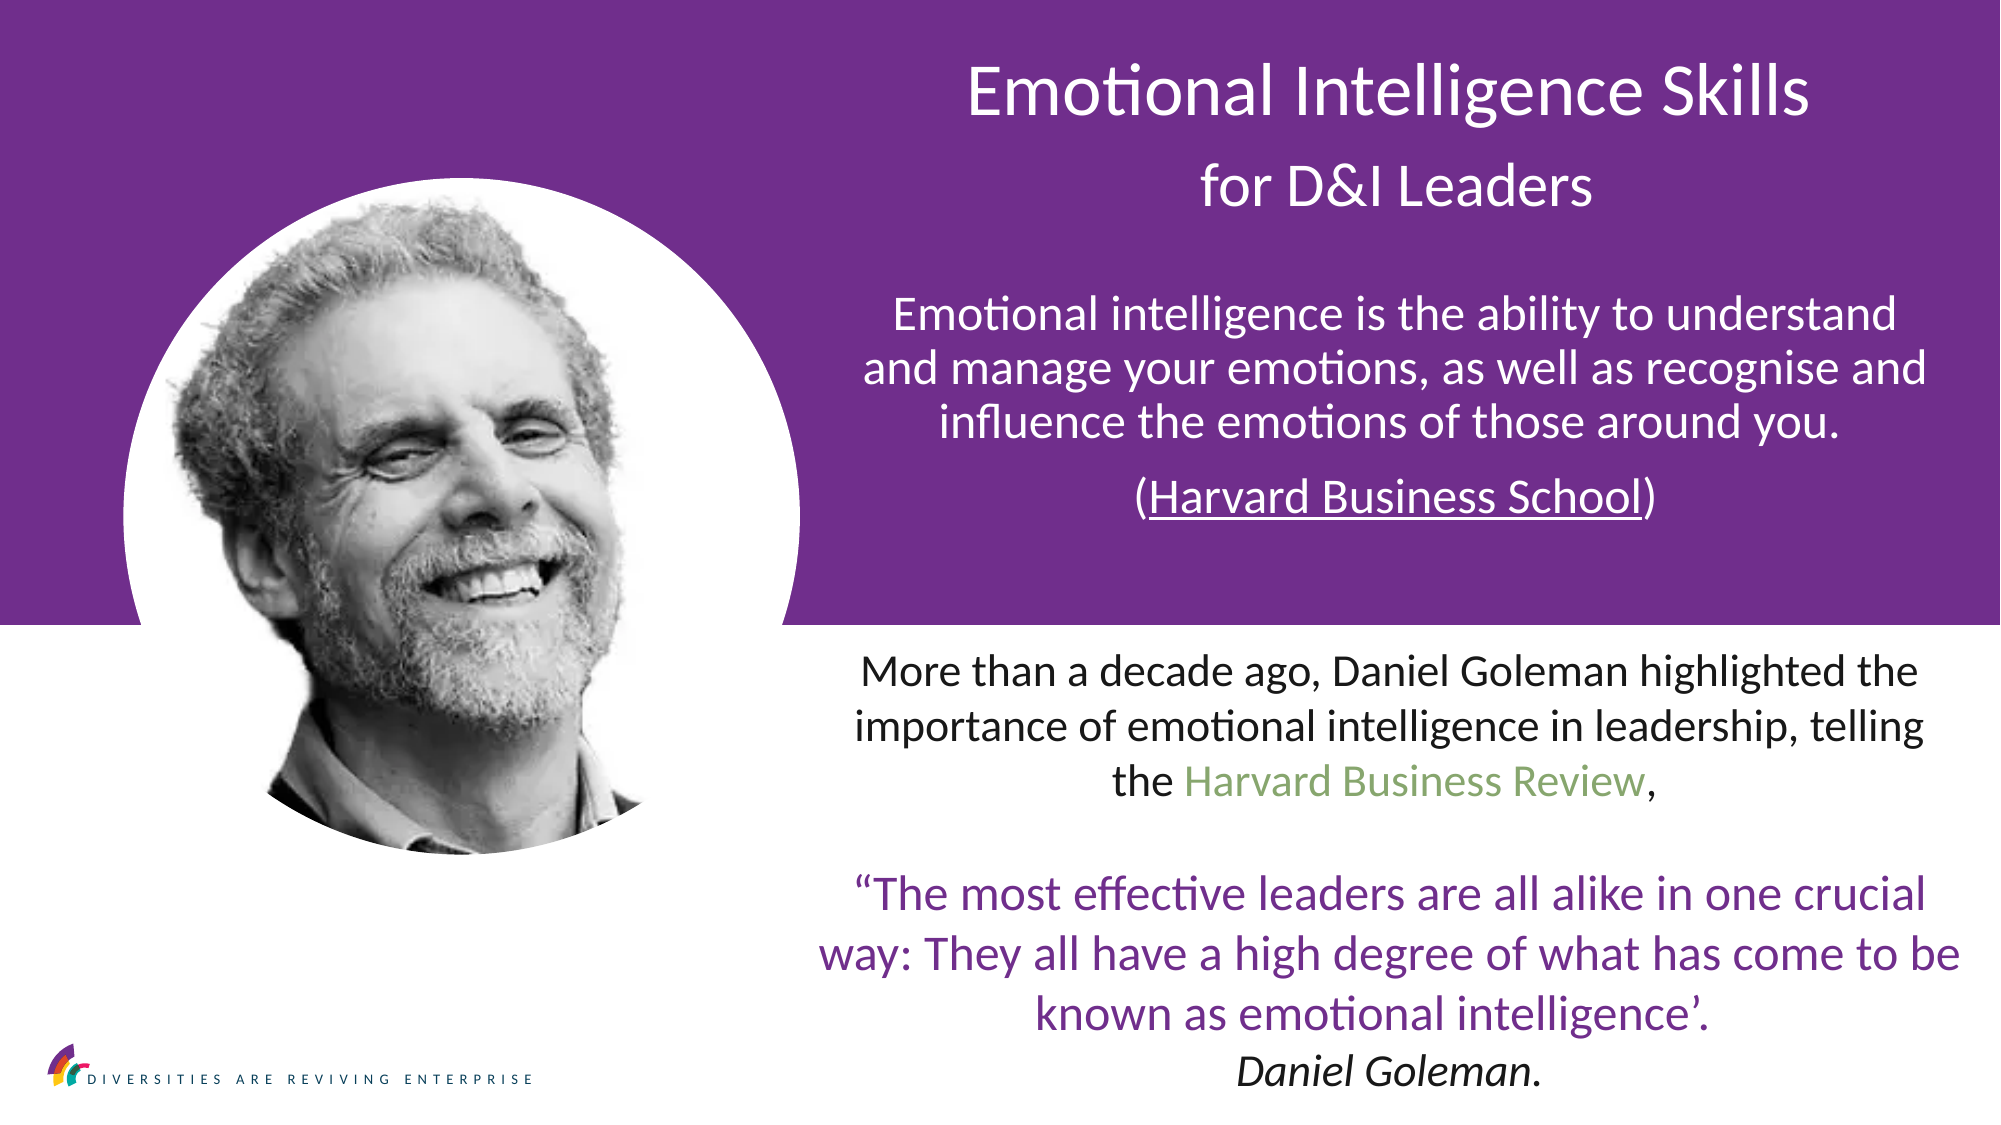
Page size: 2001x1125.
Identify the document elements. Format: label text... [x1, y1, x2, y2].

text_box More than a decade ago, Daniel Goleman highlighted the importance of emotional intelligence in leadership, telling the Harvard Business Review, “The most effective leaders are all alike in one crucial way: They all have a high degree of what has come to be known as emotional intelligence’. Daniel Goleman. [799, 633, 1980, 1125]
picture [123, 178, 800, 855]
list Emotional Intelligence Skills for D&I Leaders [860, 43, 1935, 109]
list Emotional intelligence is the ability to understand and manage your emotions, as well as recognise and influence the emotions of those around you. (Harvard Business School) [840, 128, 1950, 633]
